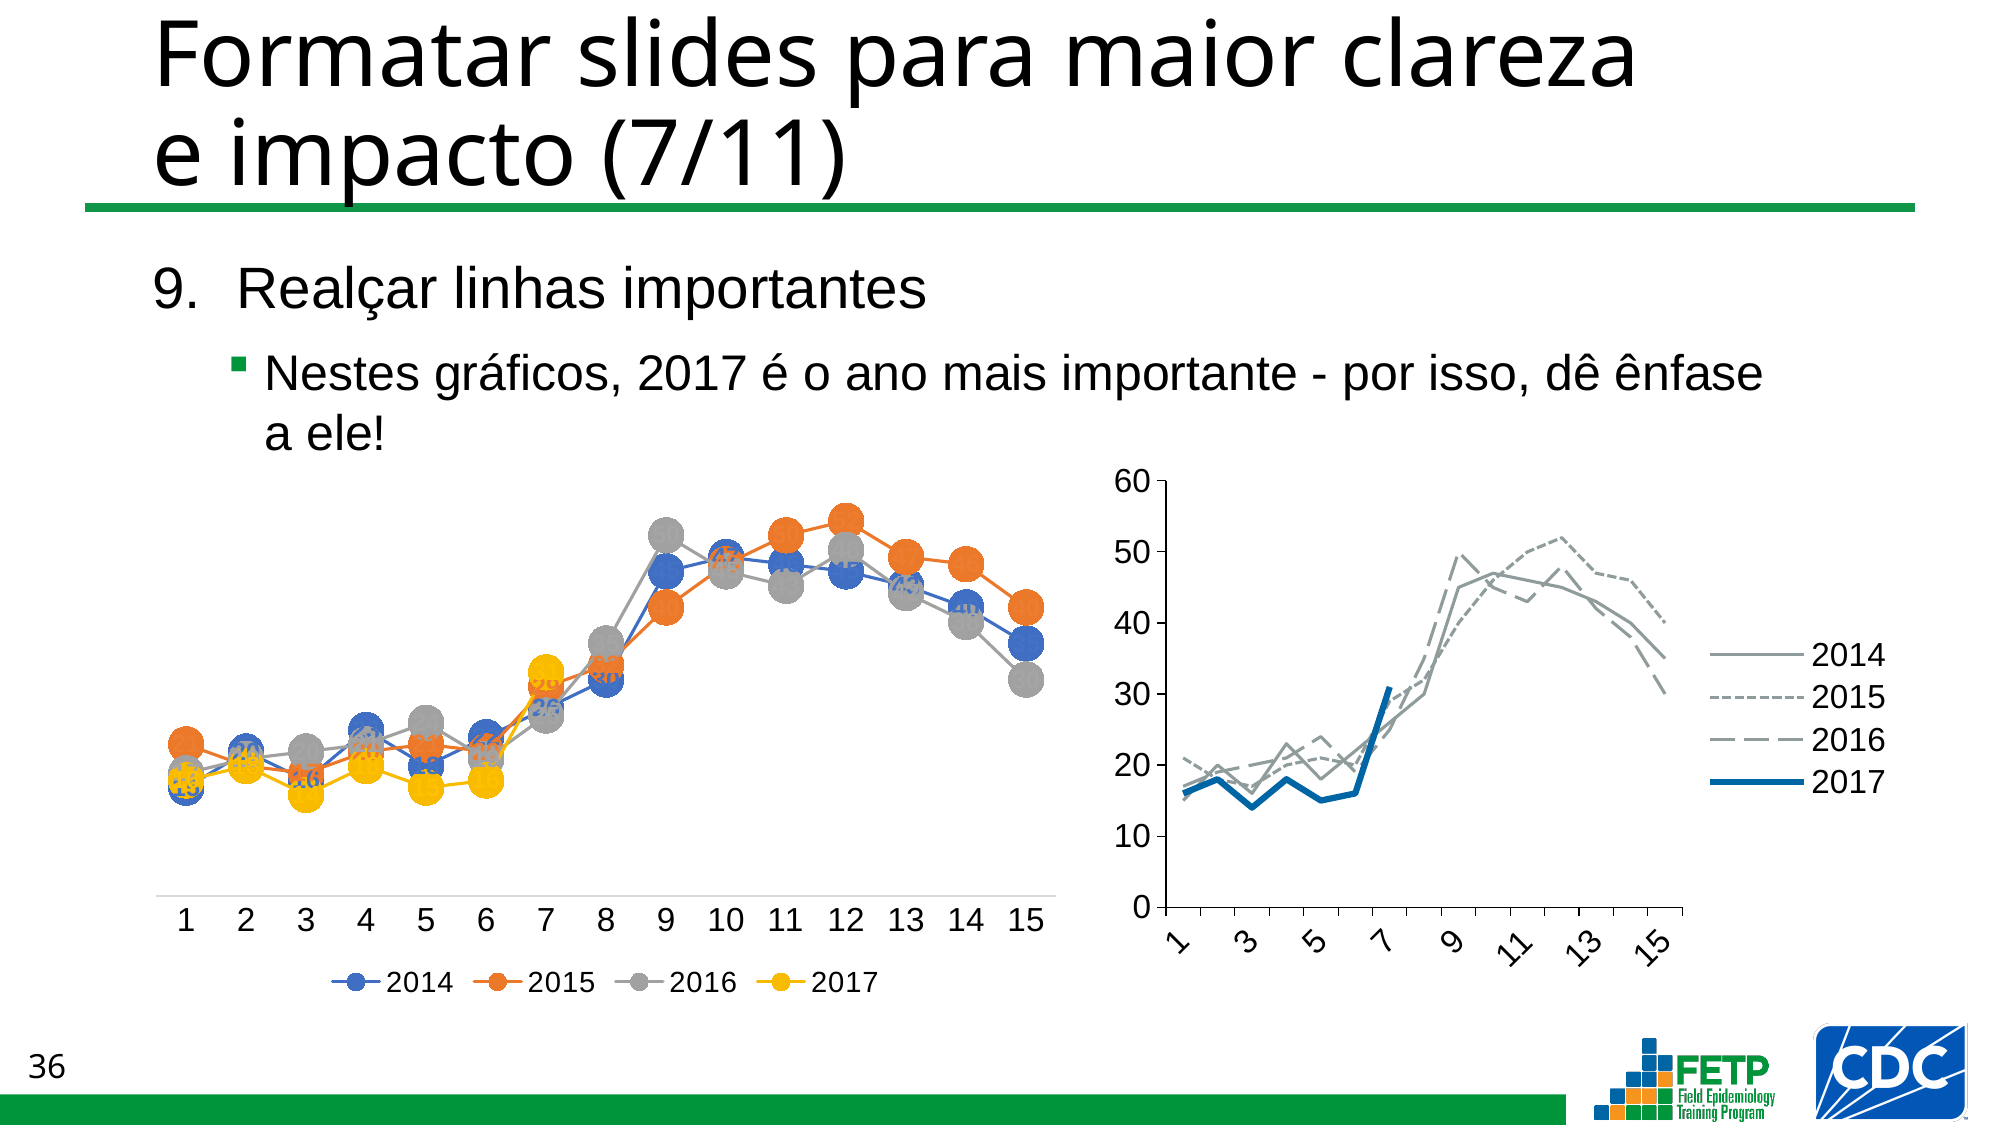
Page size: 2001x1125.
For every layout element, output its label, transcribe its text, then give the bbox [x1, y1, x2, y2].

chart [137, 452, 1075, 1005]
list Realçar linhas importantes Nestes gráficos, 2017 é o ano mais importante - por isso, dê ênfase a ele! [137, 242, 1863, 1004]
picture [1813, 1023, 1968, 1122]
picture [1594, 1038, 1775, 1122]
title Formatar slides para maior clareza e impacto (7/11) [137, 0, 1863, 207]
chart [1097, 452, 1910, 985]
